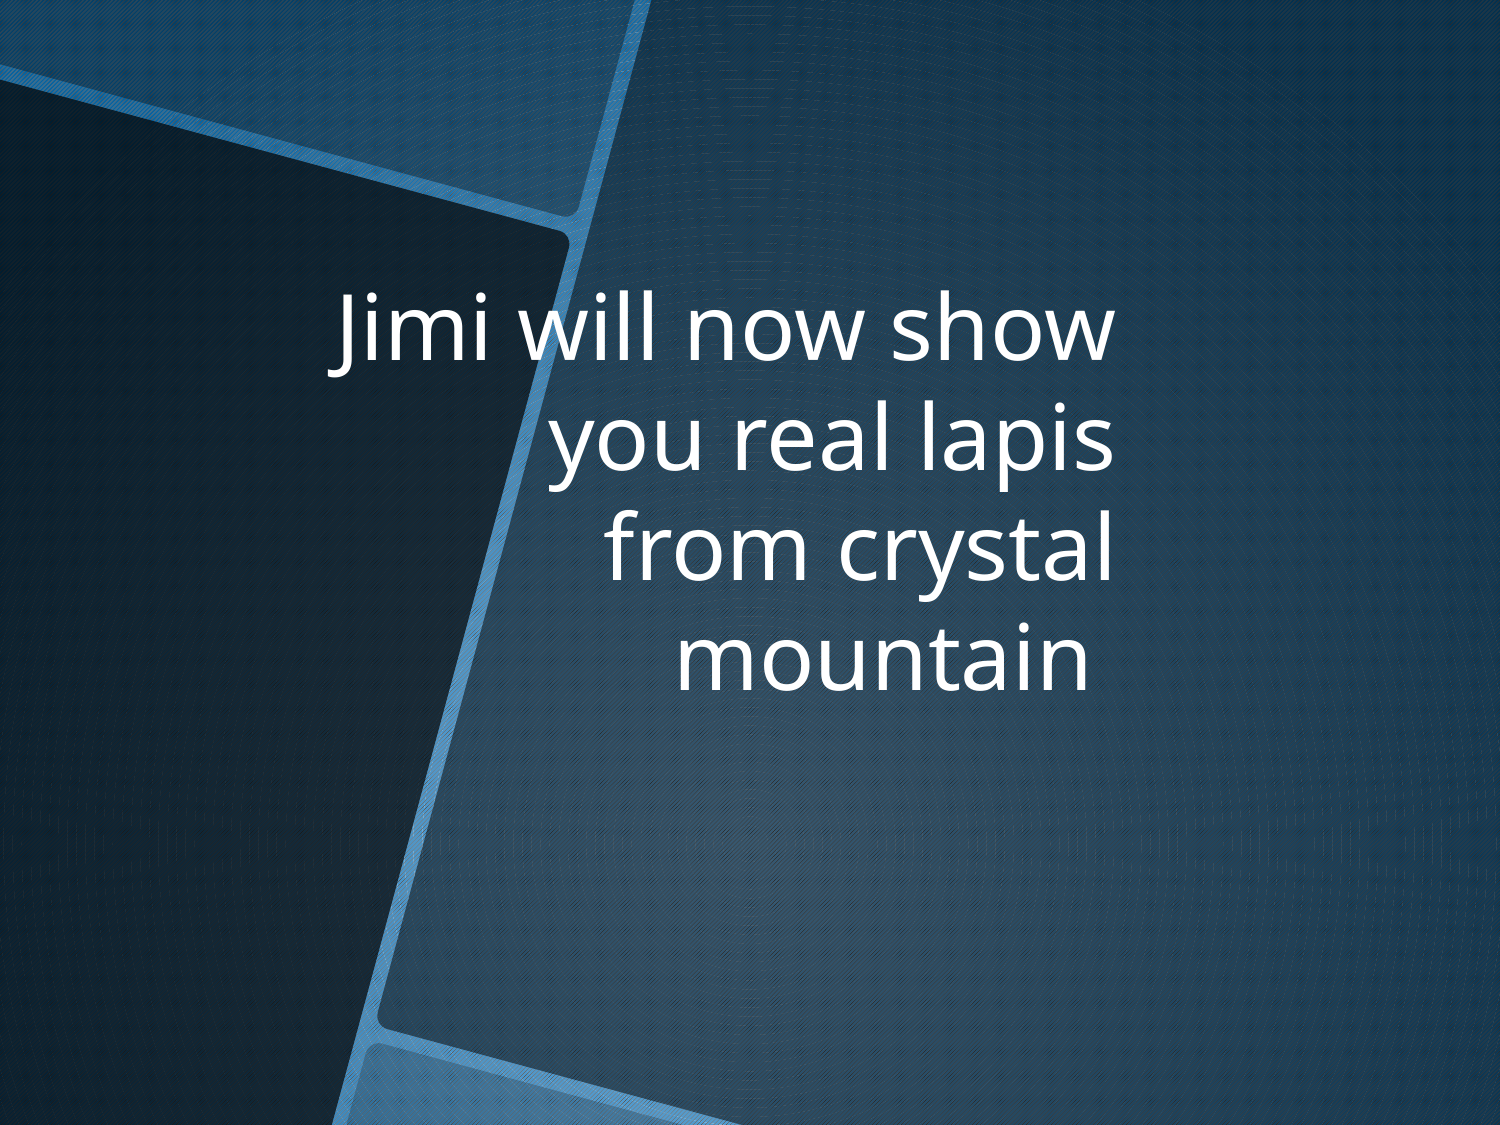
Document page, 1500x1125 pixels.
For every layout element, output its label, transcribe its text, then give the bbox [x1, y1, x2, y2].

title Jimi will now show you real lapis from crystal mountain [301, 243, 1133, 716]
